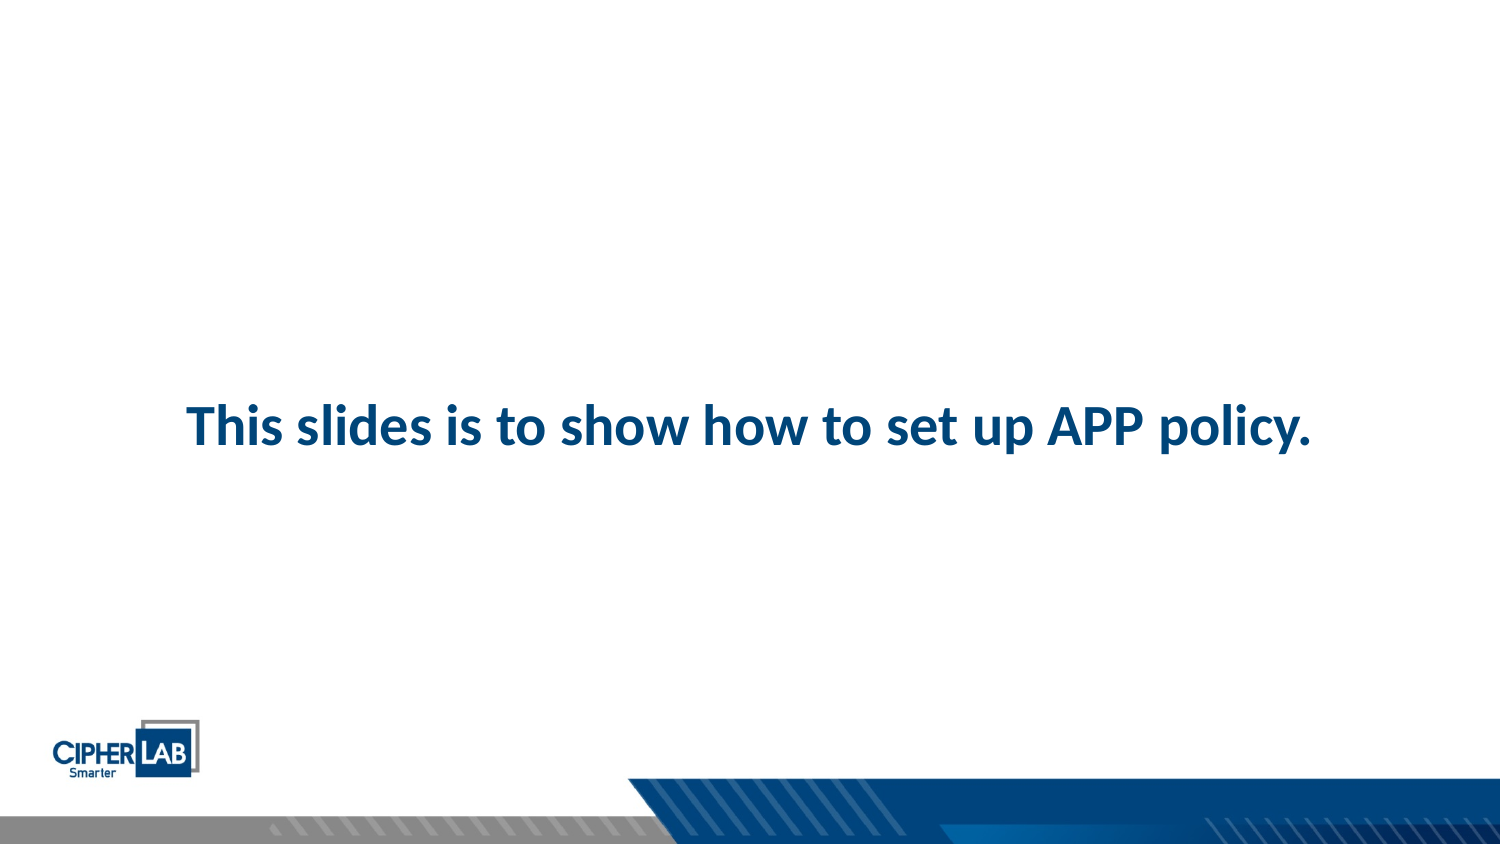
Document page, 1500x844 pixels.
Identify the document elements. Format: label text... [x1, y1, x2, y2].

title This slides is to show how to set up APP policy. [64, 351, 1436, 493]
picture [0, 0, 1500, 844]
